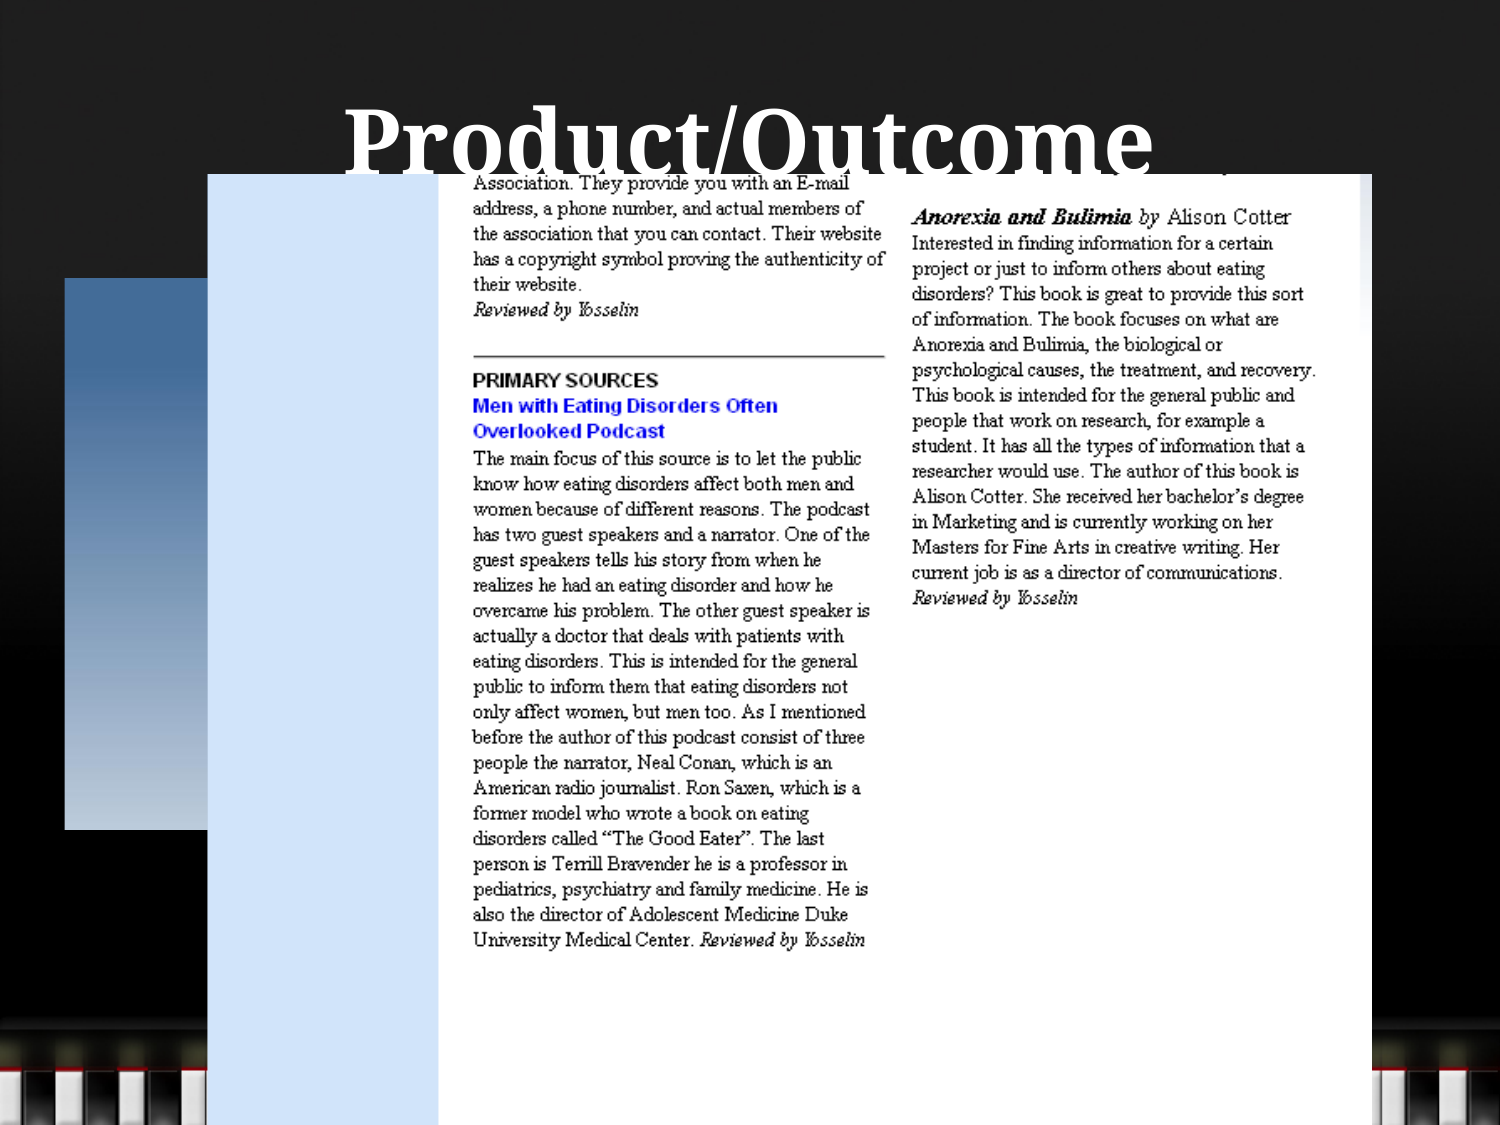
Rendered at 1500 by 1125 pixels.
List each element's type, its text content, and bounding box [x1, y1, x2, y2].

picture [207, 174, 1373, 1125]
title Product/Outcome [75, 45, 1425, 233]
picture [0, 0, 1500, 1125]
